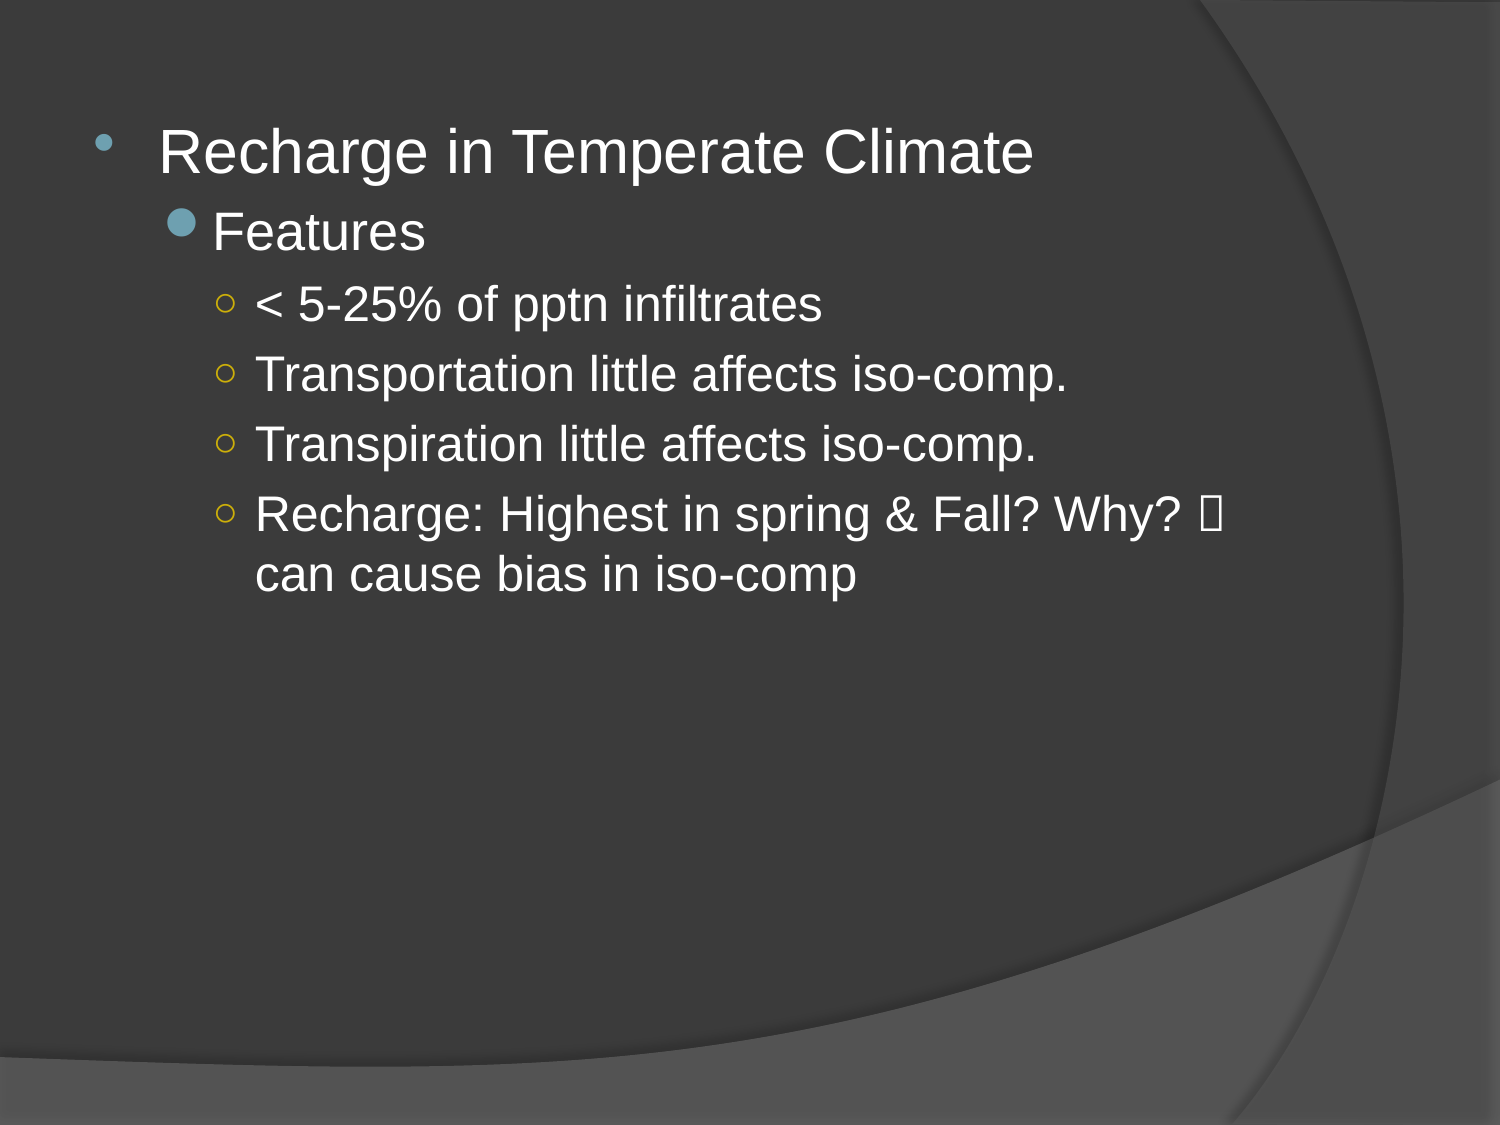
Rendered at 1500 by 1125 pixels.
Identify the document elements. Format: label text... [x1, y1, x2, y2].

list Recharge in Temperate Climate Features < 5-25% of pptn infiltrates Transportation little affects iso-comp. Transpiration little affects iso-comp. Recharge: Highest in spring & Fall? Why?  can cause bias in iso-comp [75, 103, 1300, 846]
